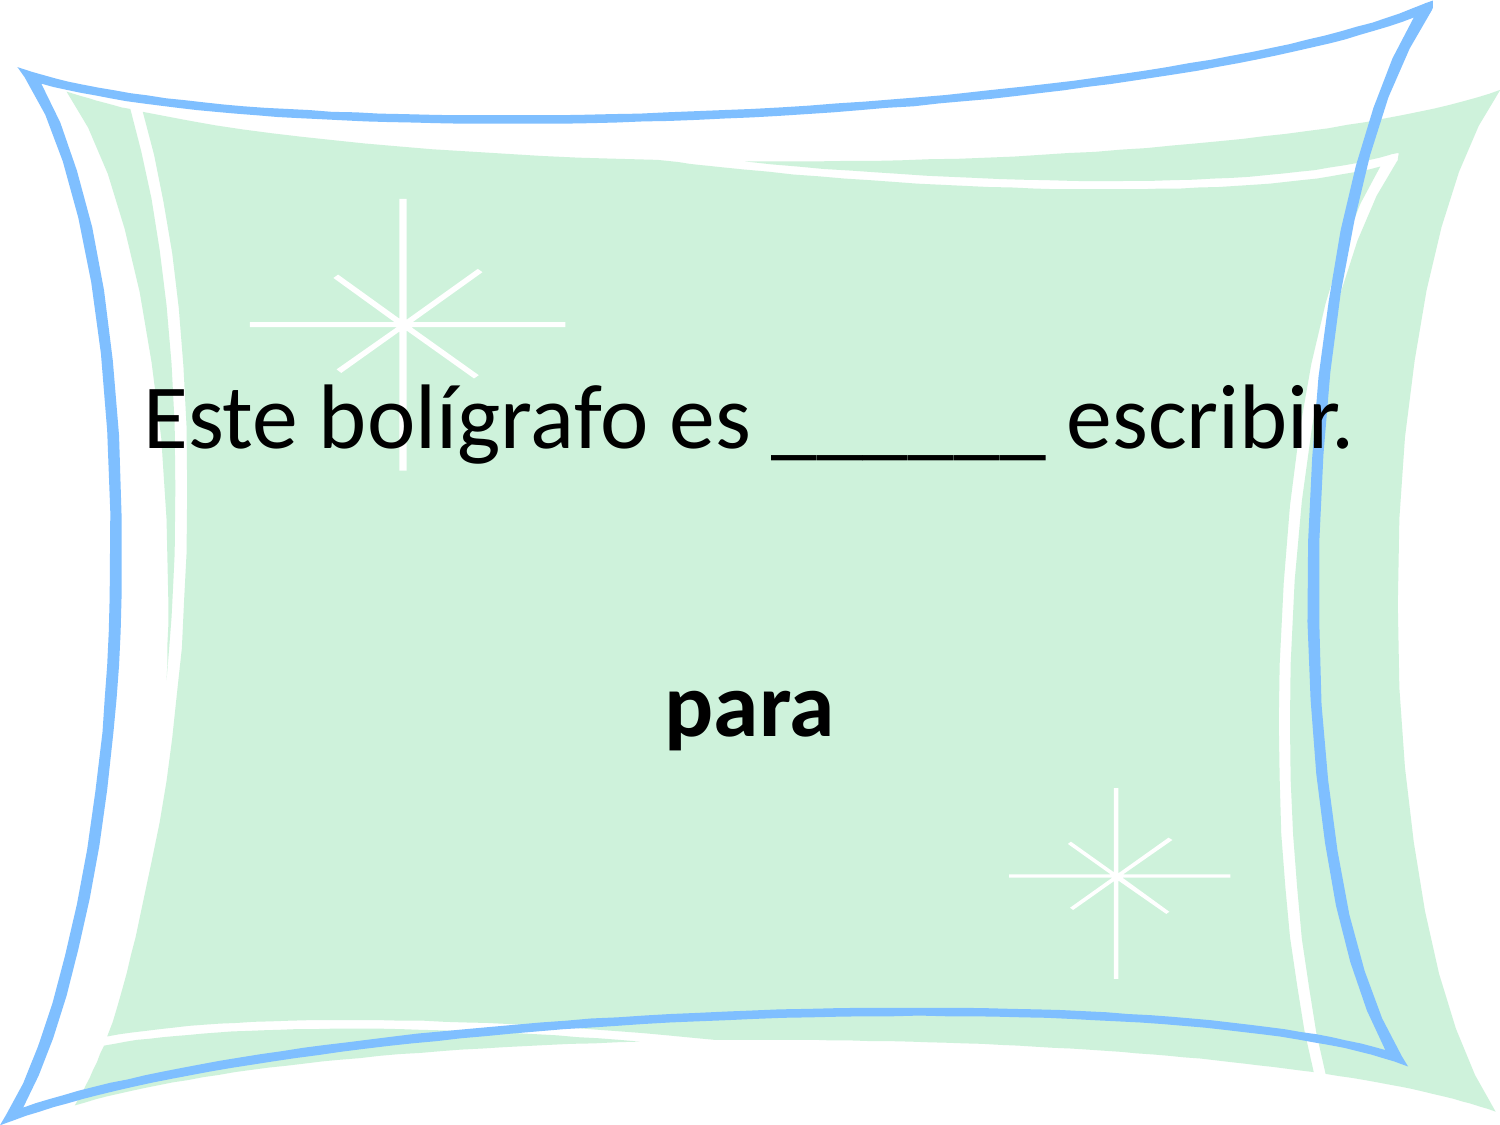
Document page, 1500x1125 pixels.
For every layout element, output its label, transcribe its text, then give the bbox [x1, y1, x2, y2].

text_box Este bolígrafo es ______ escribir. [112, 349, 1388, 591]
text_box para [224, 637, 1275, 925]
